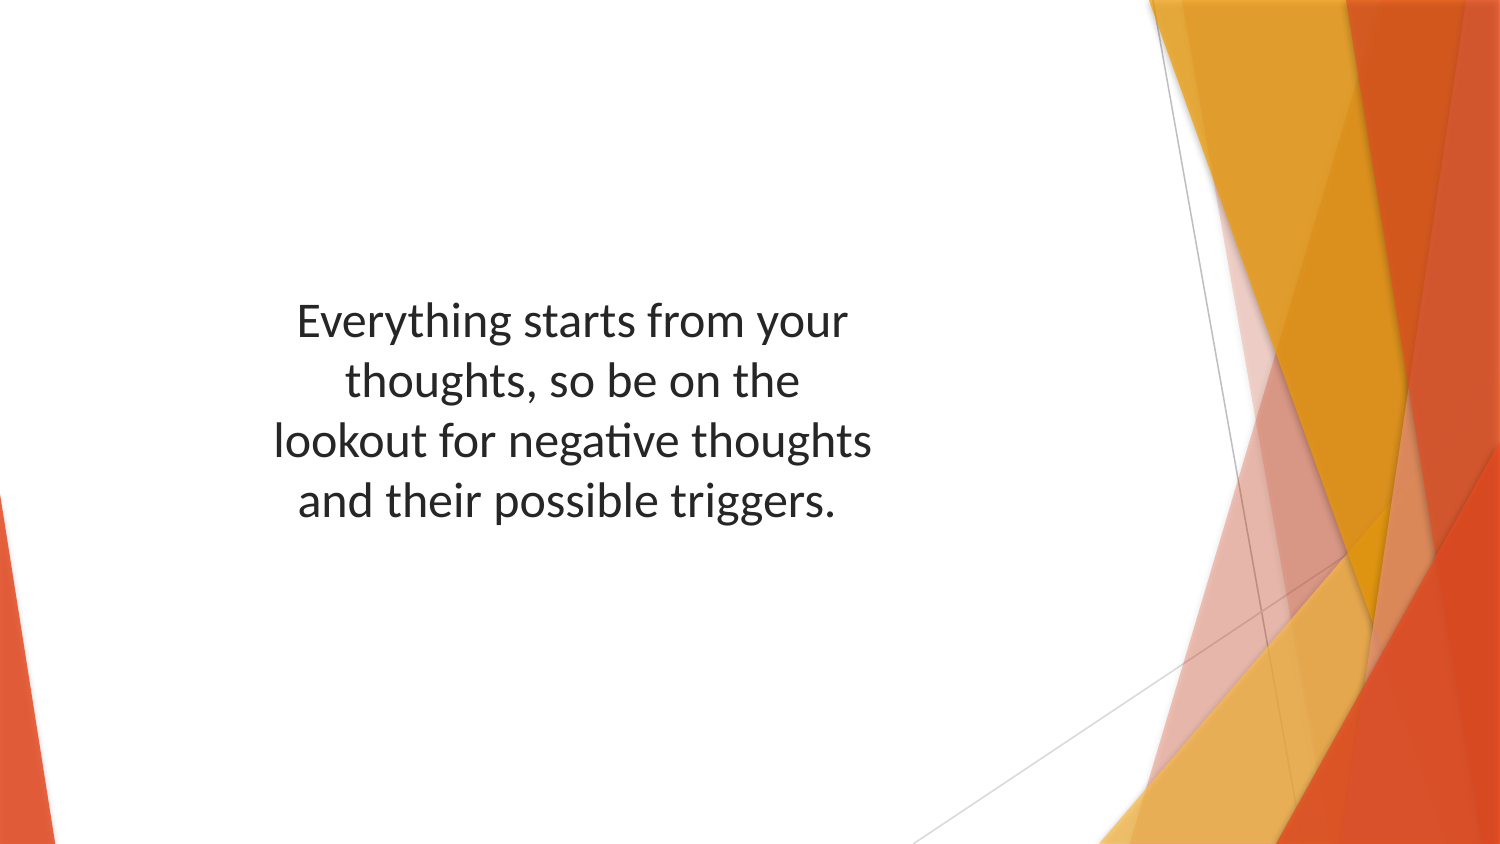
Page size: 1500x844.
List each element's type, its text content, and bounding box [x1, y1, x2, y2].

list Everything starts from your thoughts, so be on the lookout for negative thoughts and their possible triggers. [253, 280, 892, 540]
